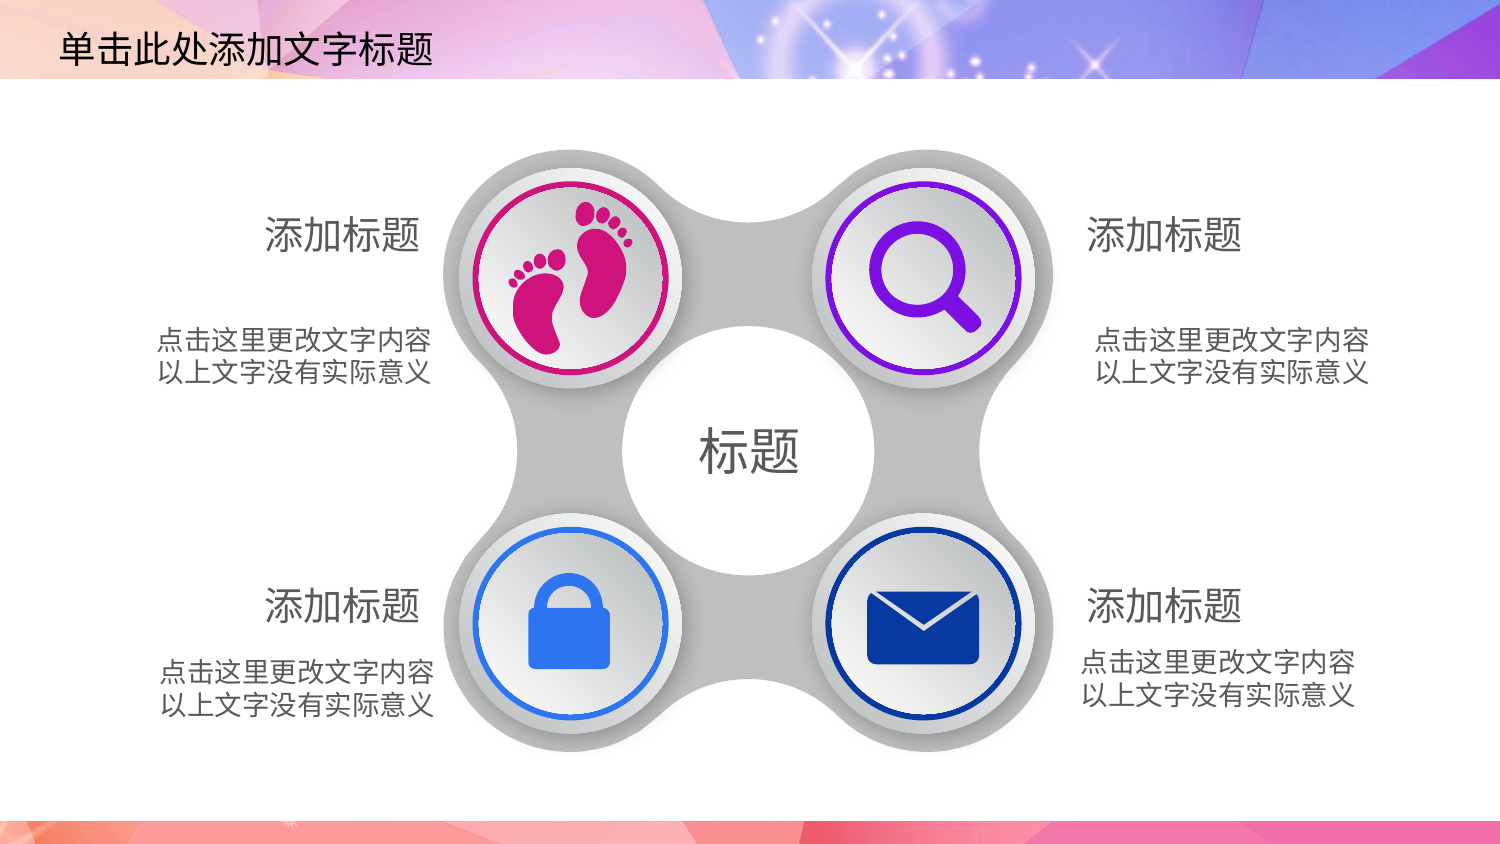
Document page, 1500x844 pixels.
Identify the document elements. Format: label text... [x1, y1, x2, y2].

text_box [443, 149, 1054, 752]
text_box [812, 168, 1035, 389]
text_box 添加标题 [1074, 575, 1255, 634]
text_box 点击这里更改文字内容 以上文字没有实际意义 [1069, 639, 1500, 717]
picture [0, 0, 1500, 79]
text_box 添加标题 [1074, 205, 1255, 264]
text_box 点击这里更改文字内容 以上文字没有实际意义 [0, 649, 443, 727]
text_box 点击这里更改文字内容 以上文字没有实际意义 [0, 316, 443, 394]
text_box 添加标题 [252, 575, 433, 634]
text_box 添加标题 [252, 205, 433, 264]
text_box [459, 168, 682, 389]
picture [0, 821, 1500, 844]
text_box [459, 513, 682, 734]
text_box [812, 513, 1035, 734]
text_box 点击这里更改文字内容 以上文字没有实际意义 [1083, 316, 1500, 394]
